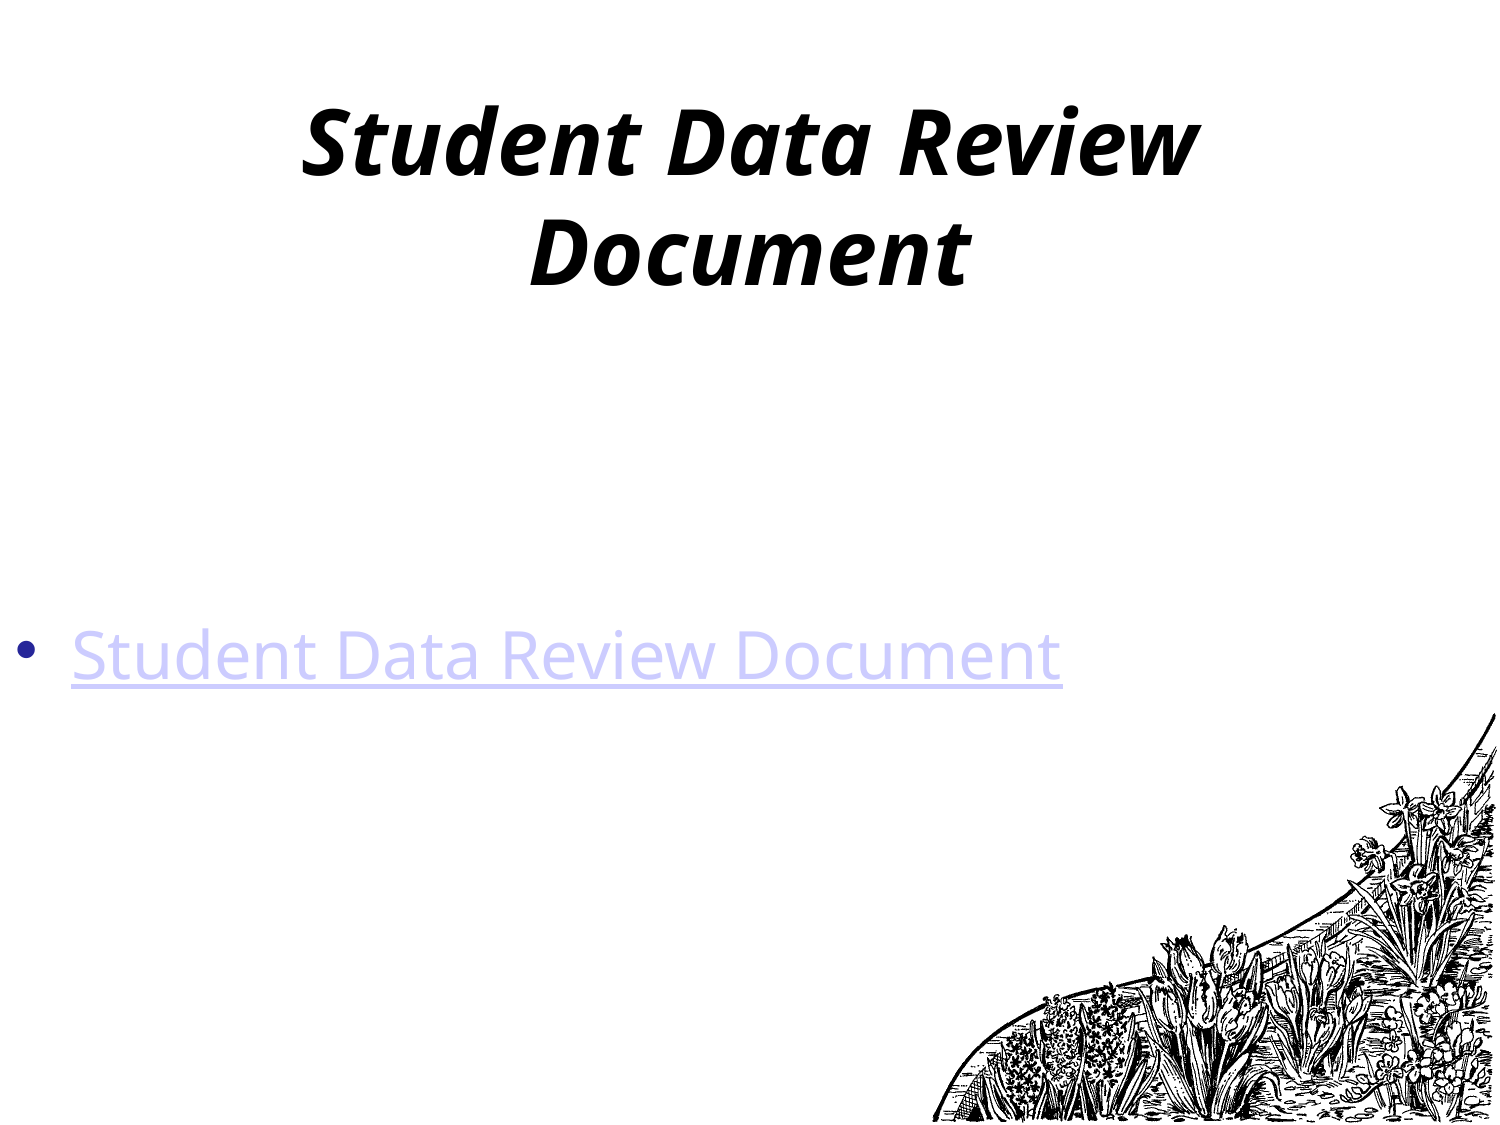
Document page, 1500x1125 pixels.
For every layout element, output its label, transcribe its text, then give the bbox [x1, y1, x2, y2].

picture [930, 711, 1500, 1125]
list Student Data Review Document [0, 324, 1276, 1001]
title Student Data Review Document [112, 99, 1388, 288]
